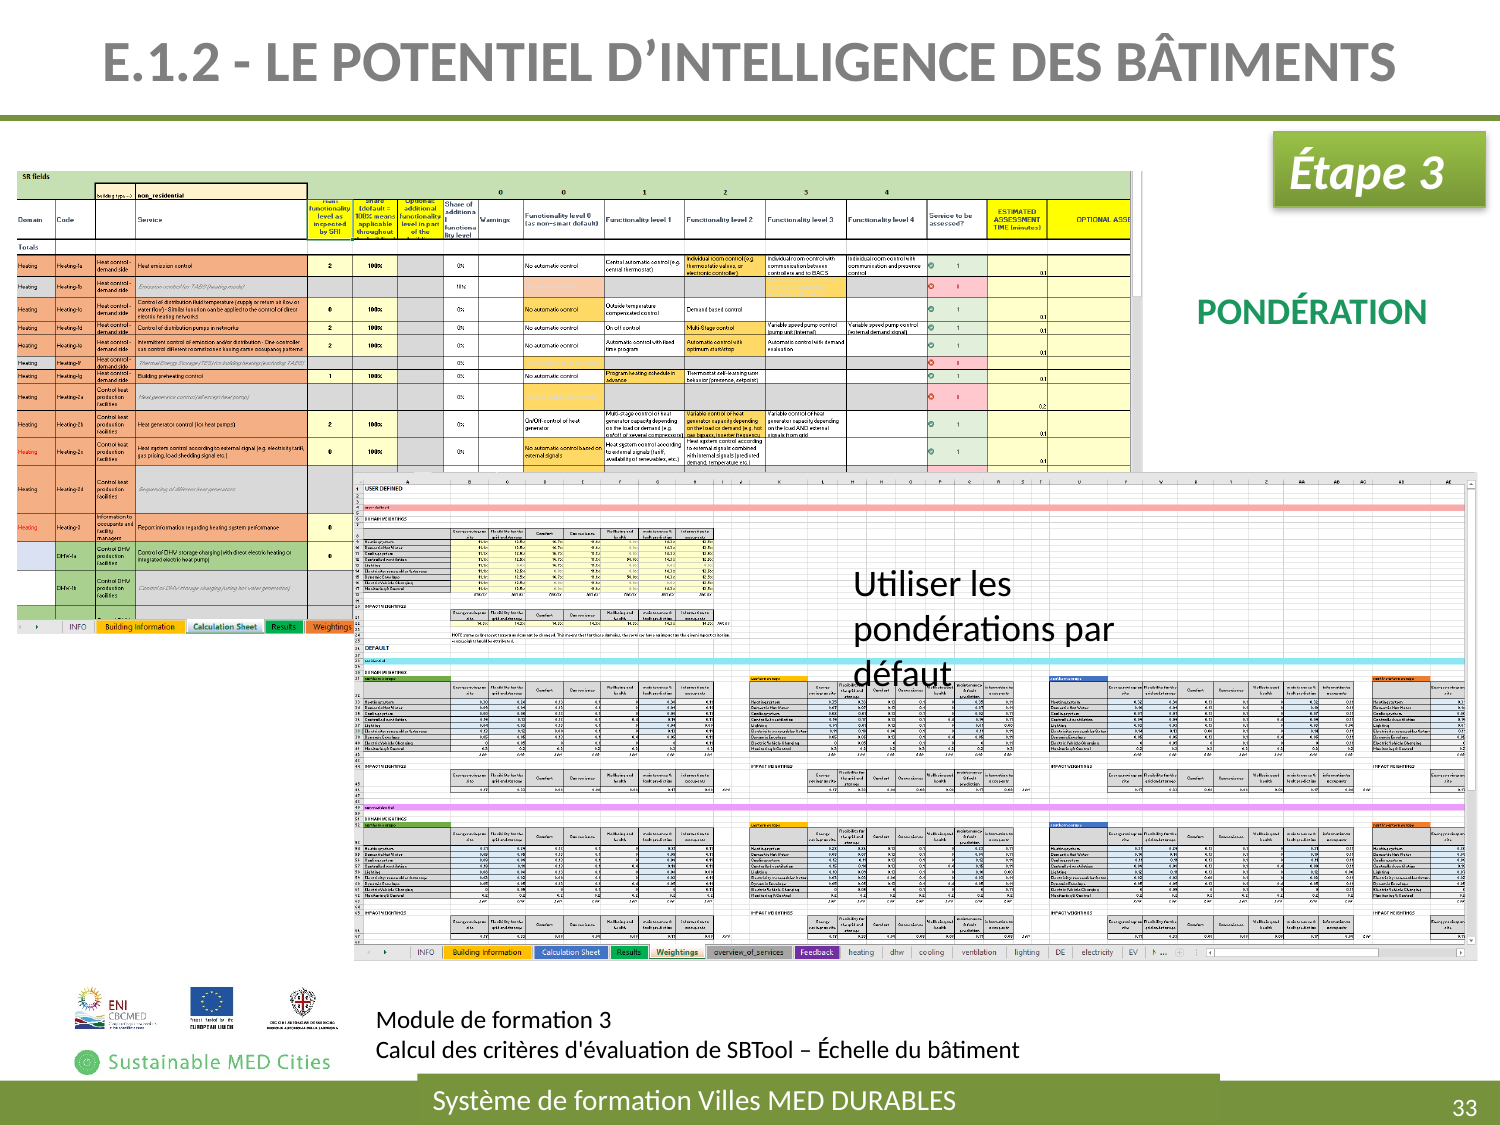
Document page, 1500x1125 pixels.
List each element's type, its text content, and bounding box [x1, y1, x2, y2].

slide_number 33 [1142, 1076, 1493, 1125]
text_box Système de formation Villes MED DURABLES [417, 1073, 1220, 1124]
picture [17, 171, 1143, 634]
title E.1.2 - LE POTENTIEL D’INTELLIGENCE DES BÂTIMENTS [0, 0, 1500, 117]
text_box Étape 3 [1274, 131, 1486, 207]
picture [62, 978, 356, 1080]
text_box PONDÉRATION [1146, 279, 1444, 340]
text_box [353, 472, 1480, 962]
text_box Module de formation 3 Calcul des critères d'évaluation de SBTool – Échelle du bâtiment [360, 996, 1301, 1072]
